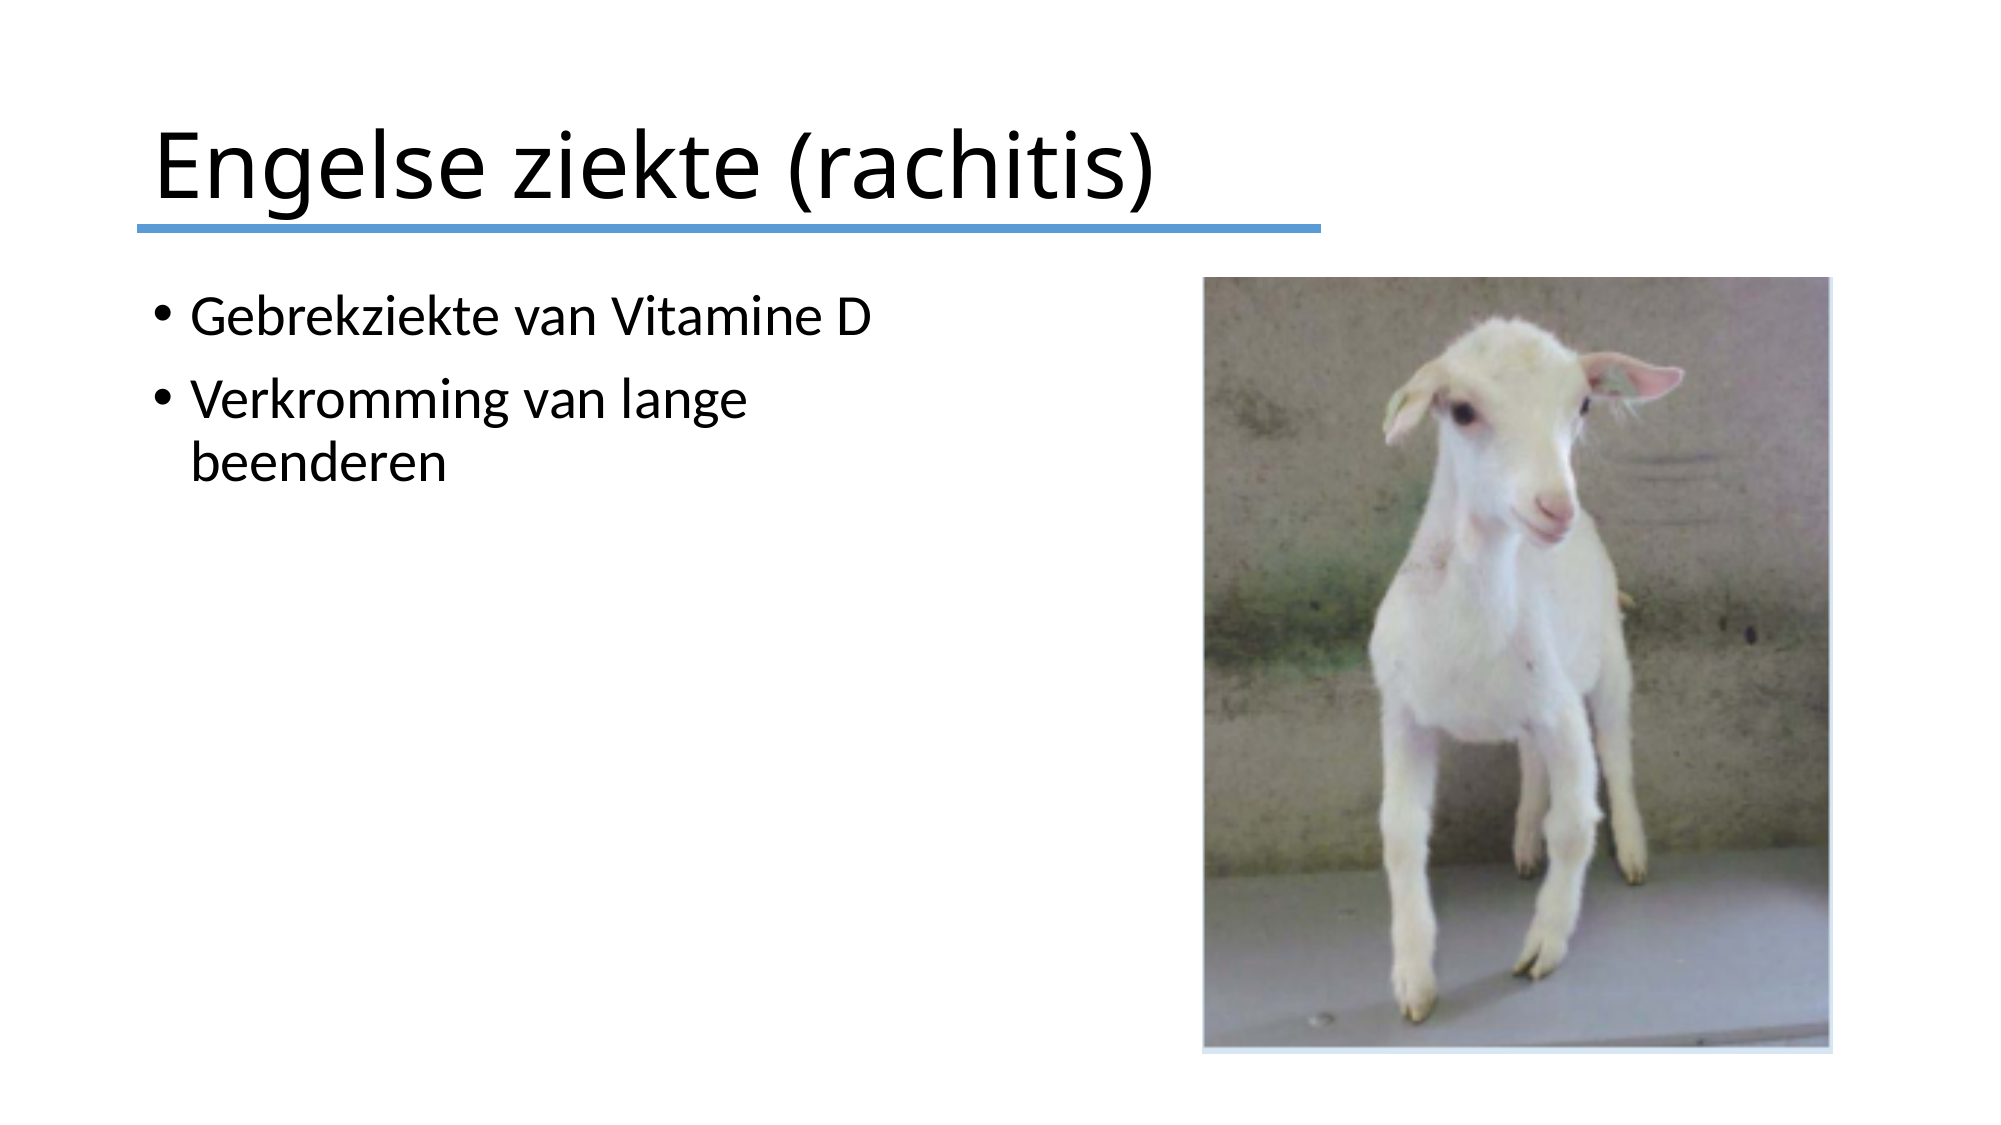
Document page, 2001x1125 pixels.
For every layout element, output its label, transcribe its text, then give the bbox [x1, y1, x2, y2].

list Gebrekziekte van Vitamine D Verkromming van lange beenderen [137, 277, 984, 882]
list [1202, 277, 1833, 1054]
title Engelse ziekte (rachitis) [137, 59, 1863, 278]
